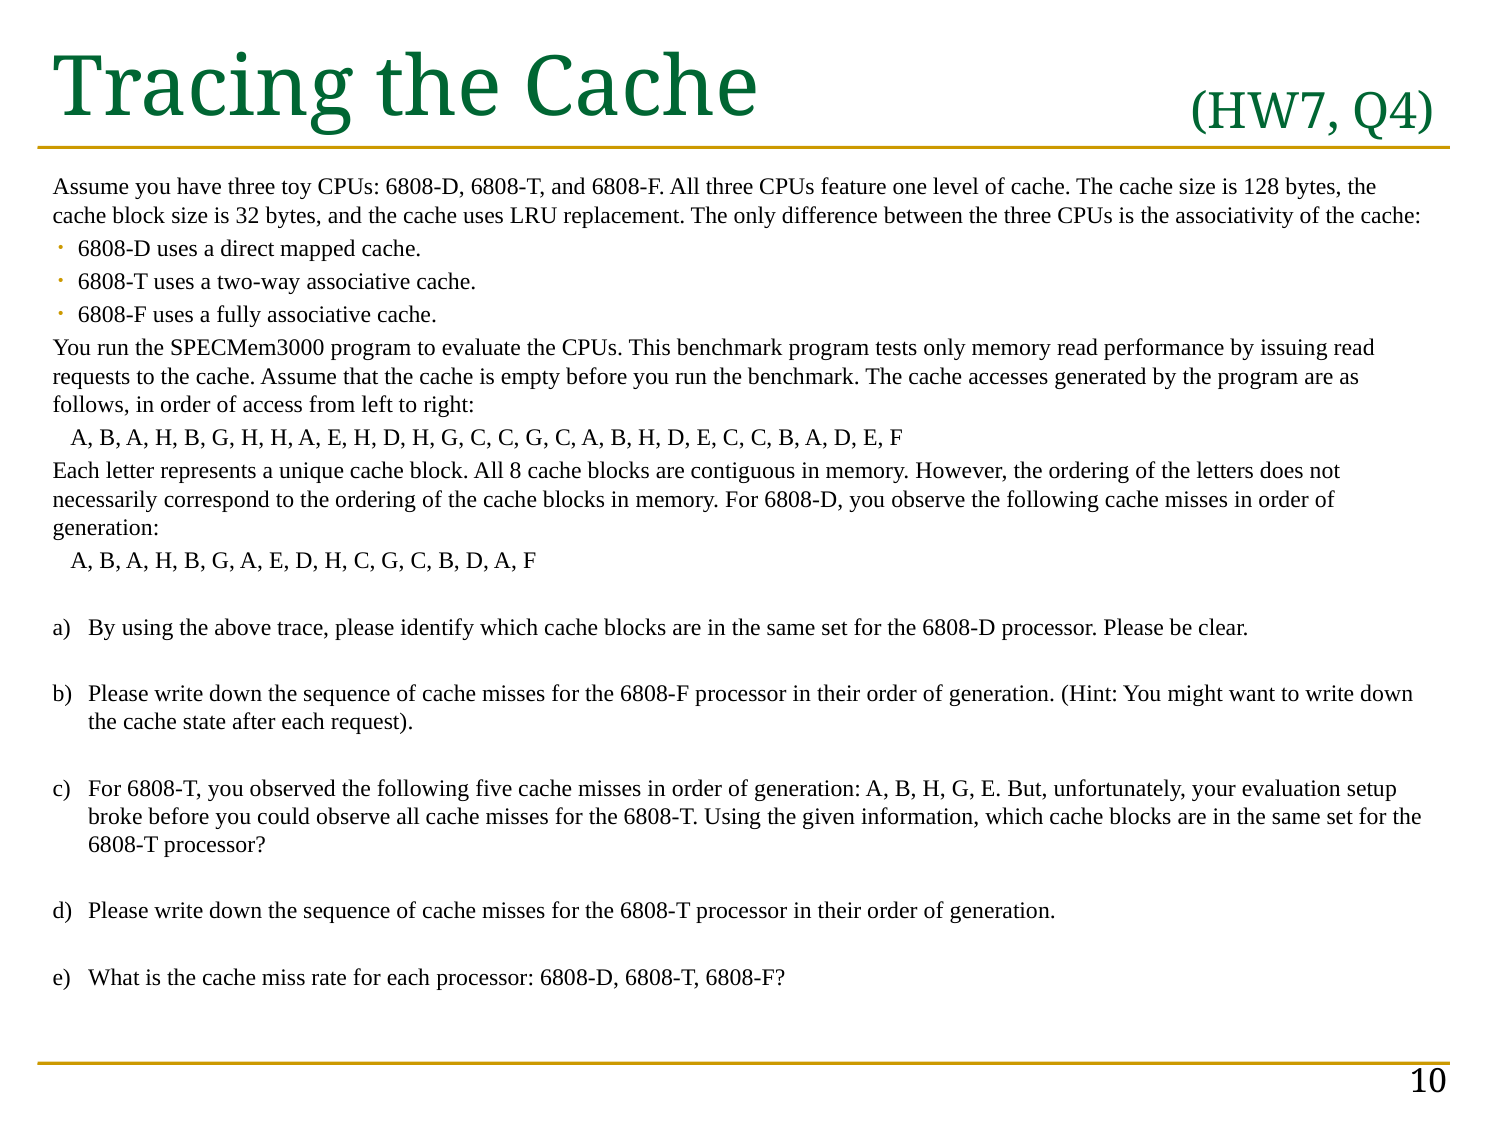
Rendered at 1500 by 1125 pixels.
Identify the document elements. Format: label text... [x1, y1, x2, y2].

slide_number 10 [1111, 1036, 1462, 1112]
list Assume you have three toy CPUs: 6808-D, 6808-T, and 6808-F. All three CPUs feature one level of cache. The cache size is 128 bytes, the cache block size is 32 bytes, and the cache uses LRU replacement. The only difference between the three CPUs is the associativity of the cache: 6808-D uses a direct mapped cache. 6808-T uses a two-way associative cache. 6808-F uses a fully associative cache. You run the SPECMem3000 program to evaluate the CPUs. This benchmark program tests only memory read performance by issuing read requests to the cache. Assume that the cache is empty before you run the benchmark. The cache accesses generated by the program are as follows, in order of access from left to right: A, B, A, H, B, G, H, H, A, E, H, D, H, G, C, C, G, C, A, B, H, D, E, C, C, B, A, D, E, F Each letter represents a unique cache block. All 8 cache blocks are contiguous in memory. However, the ordering of the letters does not necessarily correspond to the ordering of the cache blocks in memory. For 6808-D, you observe the following cache misses in order of generation: A, B, A, H, B, G, A, E, D, H, C, G, C, B, D, A, F By using the above trace, please identify which cache blocks are in the same set for the 6808-D processor. Please be clear. Please write down the sequence of cache misses for the 6808-F processor in their order of generation. (Hint: You might want to write down the cache state after each request). For 6808-T, you observed the following five cache misses in order of generation: A, B, H, G, E. But, unfortunately, your evaluation setup broke before you could observe all cache misses for the 6808-T. Using the given information, which cache blocks are in the same set for the 6808-T processor? Please write down the sequence of cache misses for the 6808-T processor in their order of generation. What is the cache miss rate for each processor: 6808-D, 6808-T, 6808-F? [37, 163, 1450, 1016]
title Tracing the Cache [37, 24, 1450, 148]
text_box (HW7, Q4) [1149, 71, 1450, 147]
